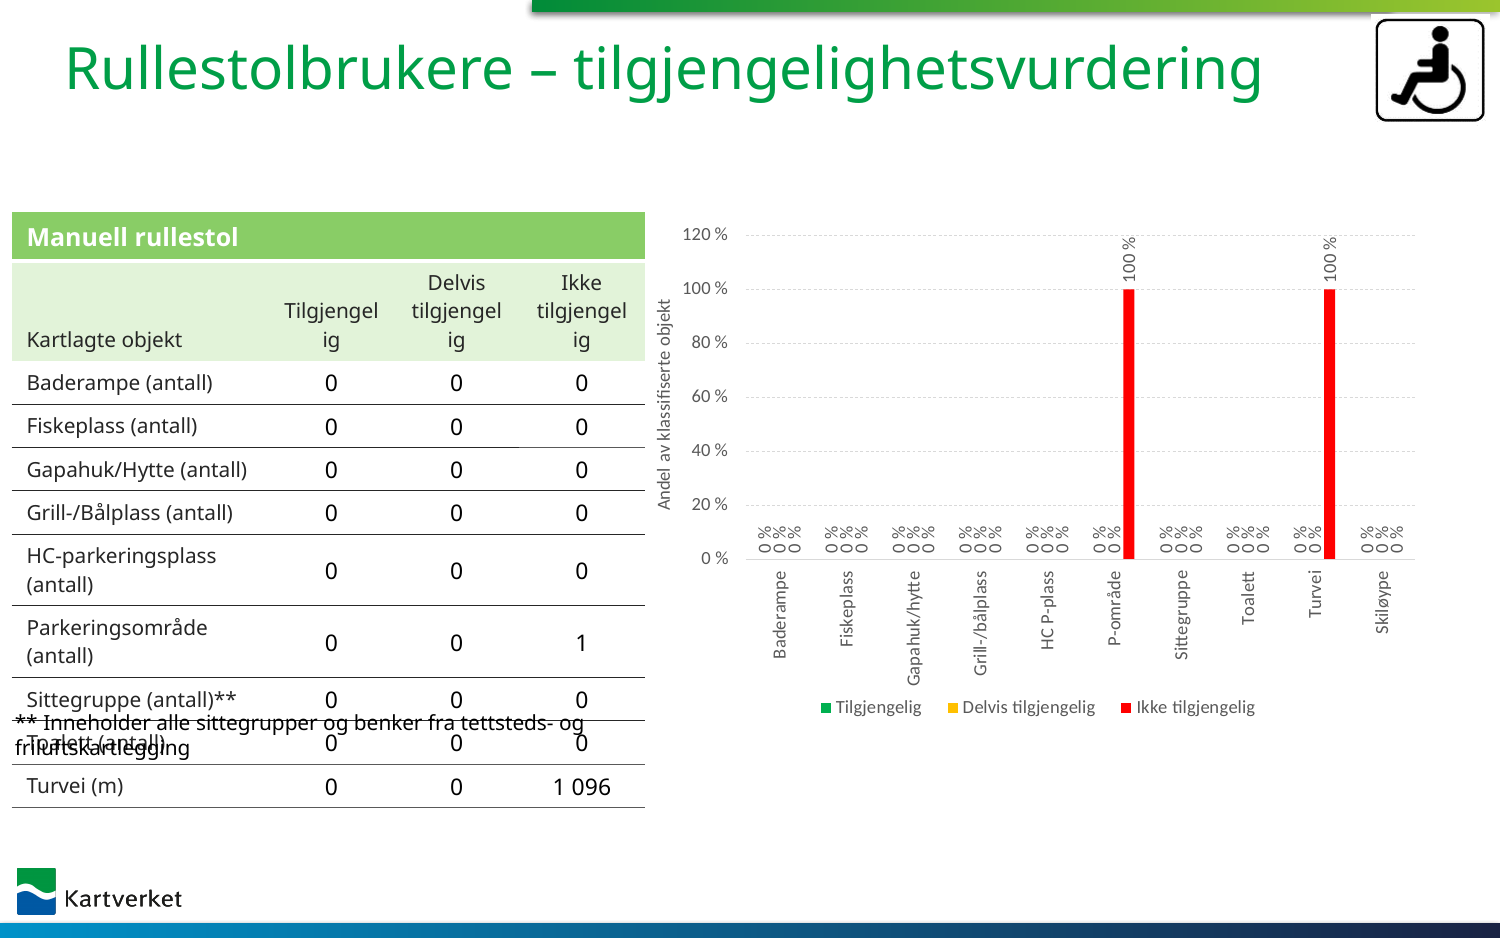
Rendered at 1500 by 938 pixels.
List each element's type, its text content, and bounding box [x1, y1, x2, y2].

table_cell 0 [269, 606, 394, 677]
picture [1371, 13, 1491, 127]
text_box ** Inneholder alle sittegrupper og benker fra tettsteds- og friluftskartlegging [0, 702, 745, 768]
text_box Rullestolbrukere – tilgjengelighetsvurdering [49, 12, 1372, 109]
table_cell 0 [394, 491, 519, 534]
table_cell 0 [394, 448, 519, 490]
table_cell 0 [269, 768, 394, 807]
table_cell Parkeringsområde (antall) [12, 606, 269, 677]
table_cell 0 [519, 535, 638, 605]
table_cell 0 [519, 678, 638, 702]
table_cell 0 [269, 535, 394, 605]
table_cell Kartlagte objekt [12, 263, 269, 361]
table_header Manuell rullestol [12, 212, 645, 259]
table_cell 0 [269, 448, 394, 490]
table_cell 0 [269, 678, 394, 702]
table_cell 0 [394, 768, 519, 807]
table_cell 0 [394, 535, 519, 605]
table_cell 0 [519, 448, 638, 490]
table_cell Turvei (m) [12, 768, 269, 807]
table_cell 1 [519, 606, 638, 677]
table_cell 0 [394, 606, 519, 677]
table_cell 0 [269, 405, 394, 447]
table_cell Delvis tilgjengelig [394, 263, 519, 361]
table_cell 0 [519, 405, 638, 447]
table_cell Fiskeplass (antall) [12, 405, 269, 447]
table_cell 0 [394, 361, 519, 404]
table_cell Ikke tilgjengelig [519, 263, 638, 361]
table_cell Grill-/Bålplass (antall) [12, 491, 269, 534]
table_cell 0 [269, 491, 394, 534]
table_cell Baderampe (antall) [12, 361, 269, 404]
table_cell 0 [394, 678, 519, 702]
table_cell Tilgjengelig [269, 263, 394, 361]
table_cell 0 [519, 491, 638, 534]
table_cell Sittegruppe (antall)** [12, 678, 269, 702]
table_cell 0 [269, 361, 394, 404]
picture [643, 218, 1426, 728]
table_cell 0 [394, 405, 519, 447]
table_cell 1 096 [519, 768, 645, 807]
table_cell HC-parkeringsplass (antall) [12, 535, 269, 605]
table_cell 0 [519, 361, 638, 404]
table_cell Gapahuk/Hytte (antall) [12, 448, 269, 490]
